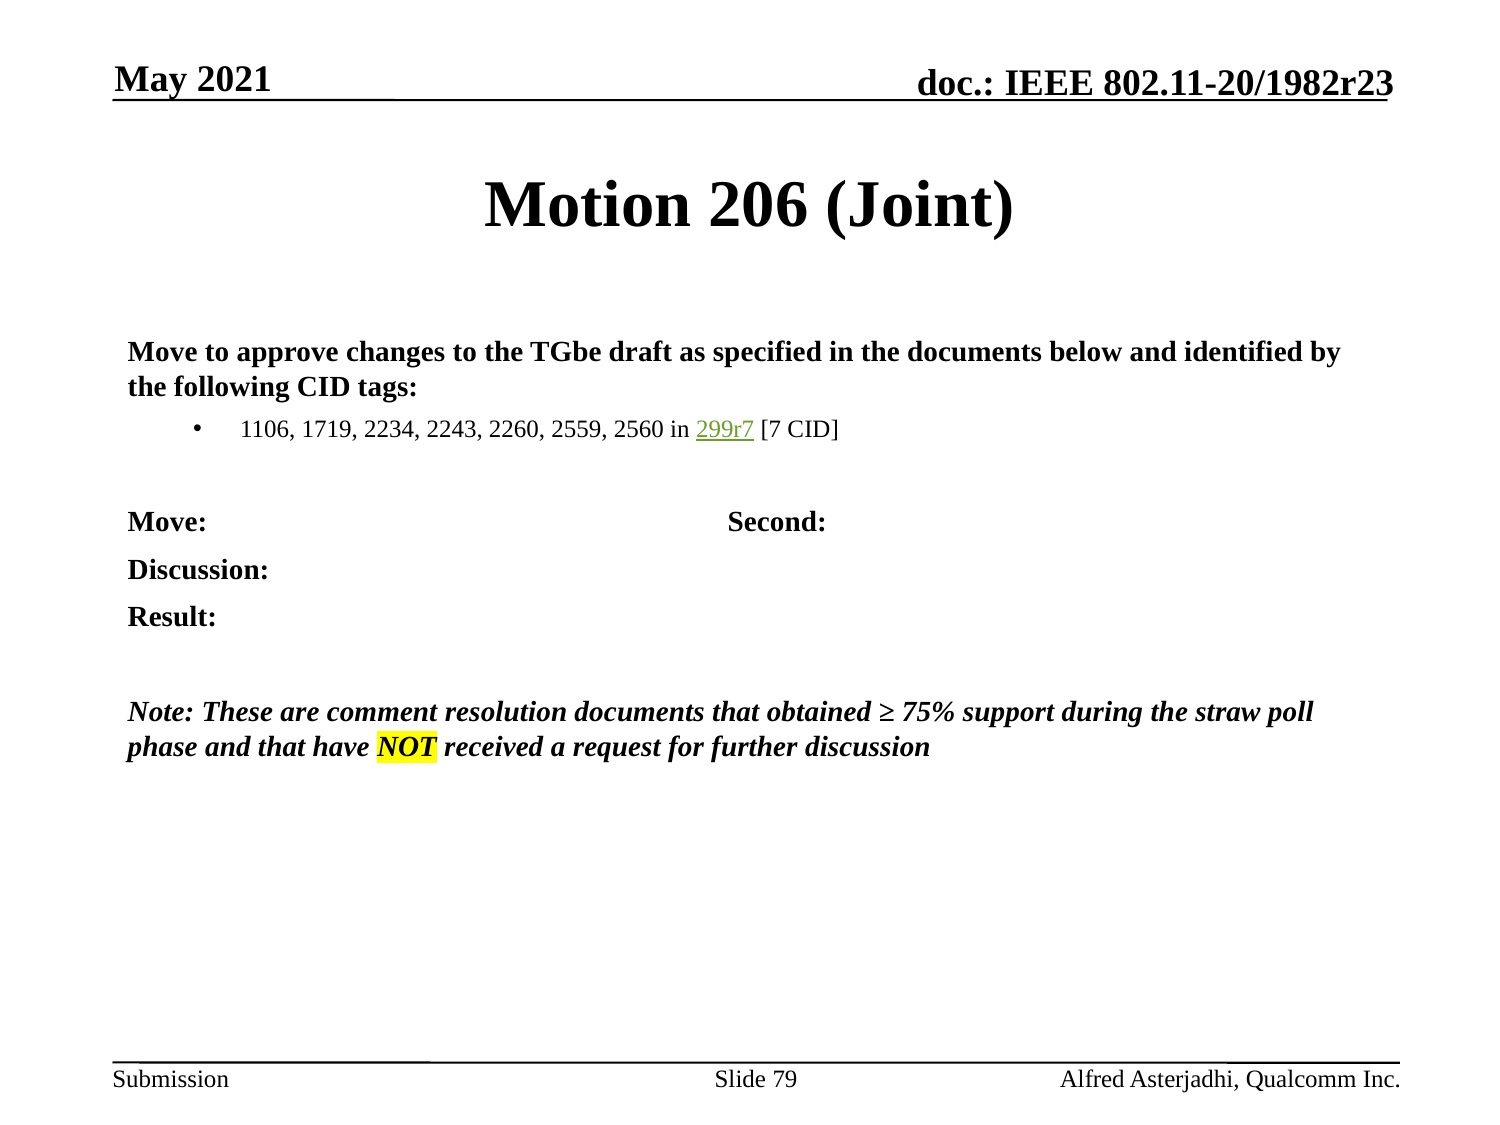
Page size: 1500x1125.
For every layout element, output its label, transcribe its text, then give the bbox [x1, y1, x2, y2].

slide_number Slide 79 [712, 1061, 800, 1123]
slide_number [114, 54, 423, 100]
footer Alfred Asterjadhi, Qualcomm Inc. [878, 1061, 1402, 1093]
title Motion 206 (Joint) [112, 112, 1388, 288]
list Move to approve changes to the TGbe draft as specified in the documents below and identified by the following CID tags: 1106, 1719, 2234, 2243, 2260, 2559, 2560 in 299r7 [7 CID] Move: Second: Discussion: Result: Note: These are comment resolution documents that obtained ≥ 75% support during the straw poll phase and that have NOT received a request for further discussion [112, 324, 1388, 1000]
